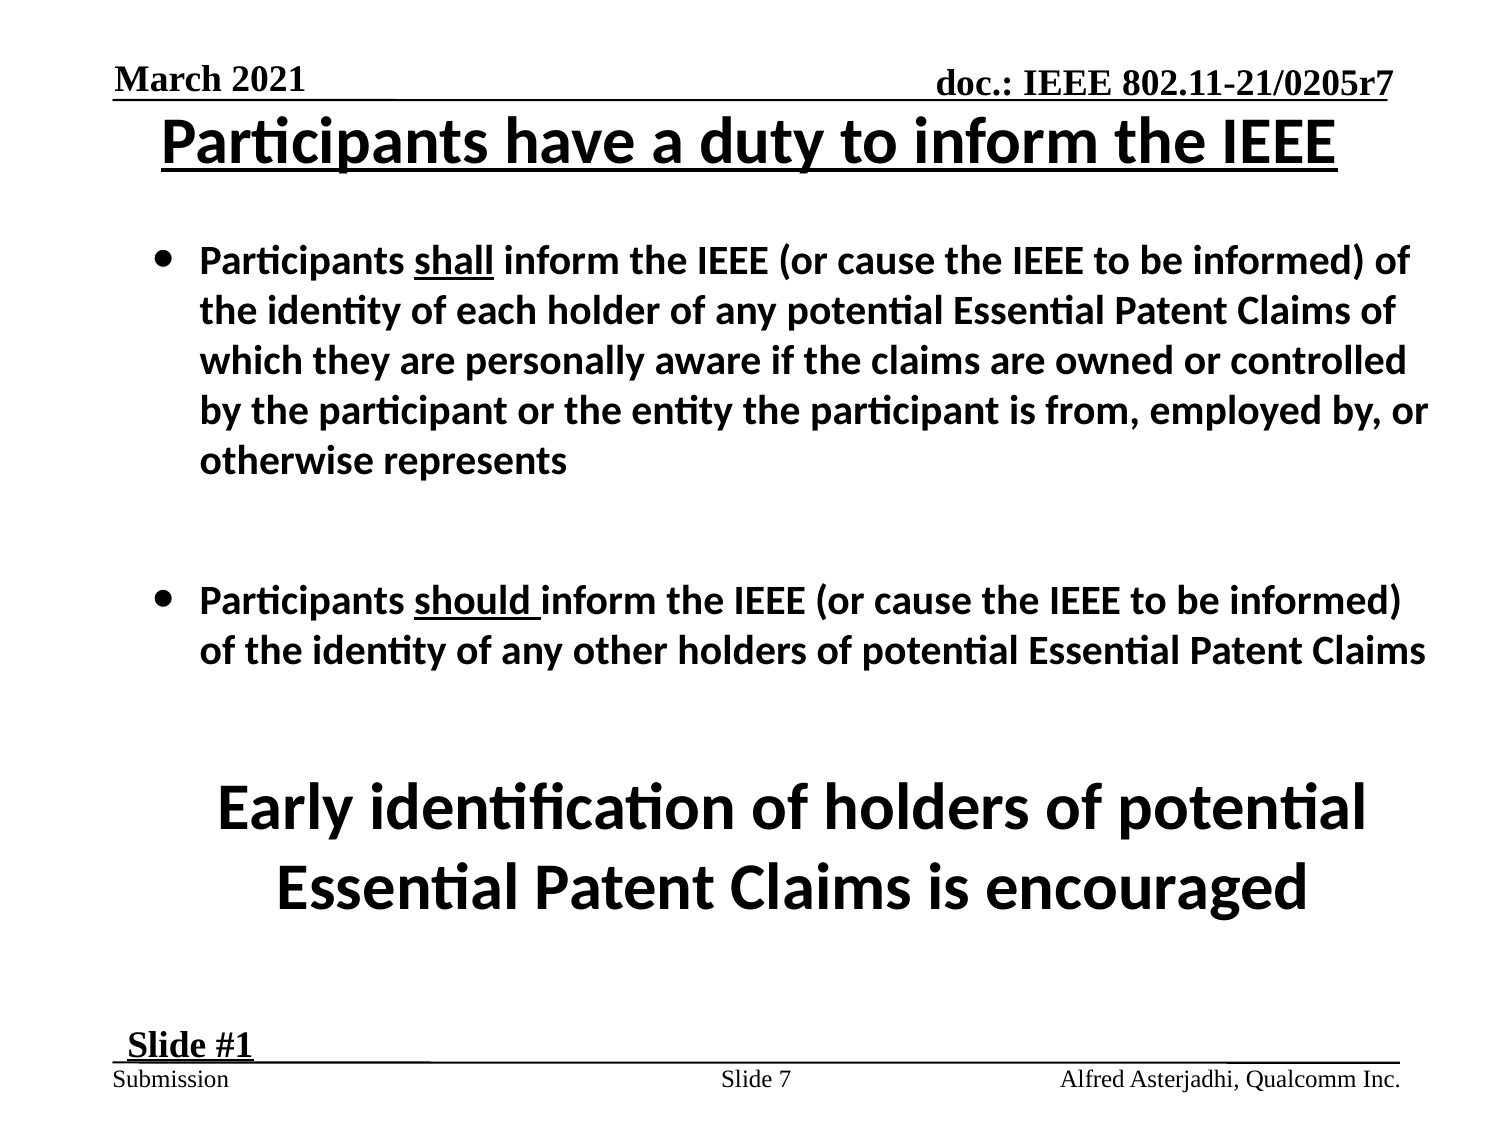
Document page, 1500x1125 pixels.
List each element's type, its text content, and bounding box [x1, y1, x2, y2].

text_box Slide #1 [112, 1012, 269, 1073]
title Participants have a duty to inform the IEEE [112, 112, 1388, 163]
list Participants shall inform the IEEE (or cause the IEEE to be informed) of the identity of each holder of any potential Essential Patent Claims of which they are personally aware if the claims are owned or controlled by the participant or the entity the participant is from, employed by, or otherwise represents Participants should inform the IEEE (or cause the IEEE to be informed) of the identity of any other holders of potential Essential Patent Claims Early identification of holders of potential Essential Patent Claims is encouraged [62, 224, 1451, 901]
footer Alfred Asterjadhi, Qualcomm Inc. [878, 1061, 1402, 1093]
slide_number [114, 54, 493, 100]
slide_number Slide 7 [712, 1061, 800, 1123]
